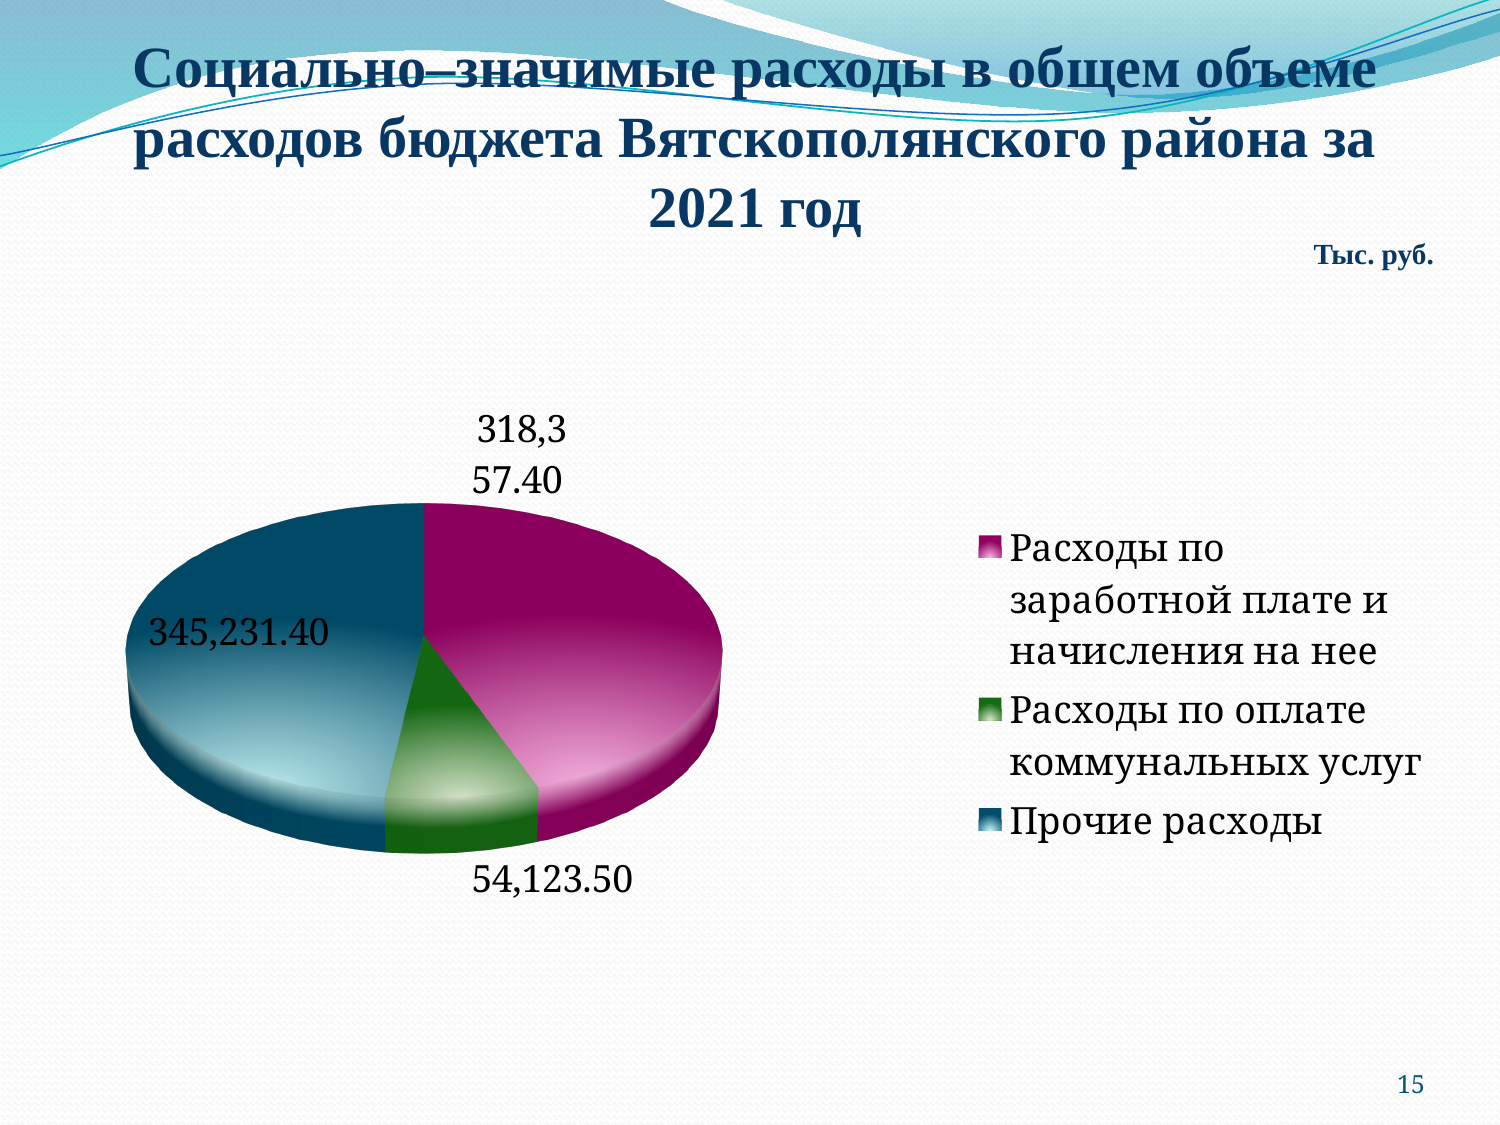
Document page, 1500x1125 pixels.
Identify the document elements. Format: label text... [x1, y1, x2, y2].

chart [64, 349, 1448, 1017]
title Социально–значимые расходы в общем объеме расходов бюджета Вятскополянского района за 2021 год [80, 42, 1431, 219]
text_box Тыс. руб. [1246, 172, 1500, 325]
slide_number 15 [1299, 1042, 1425, 1103]
